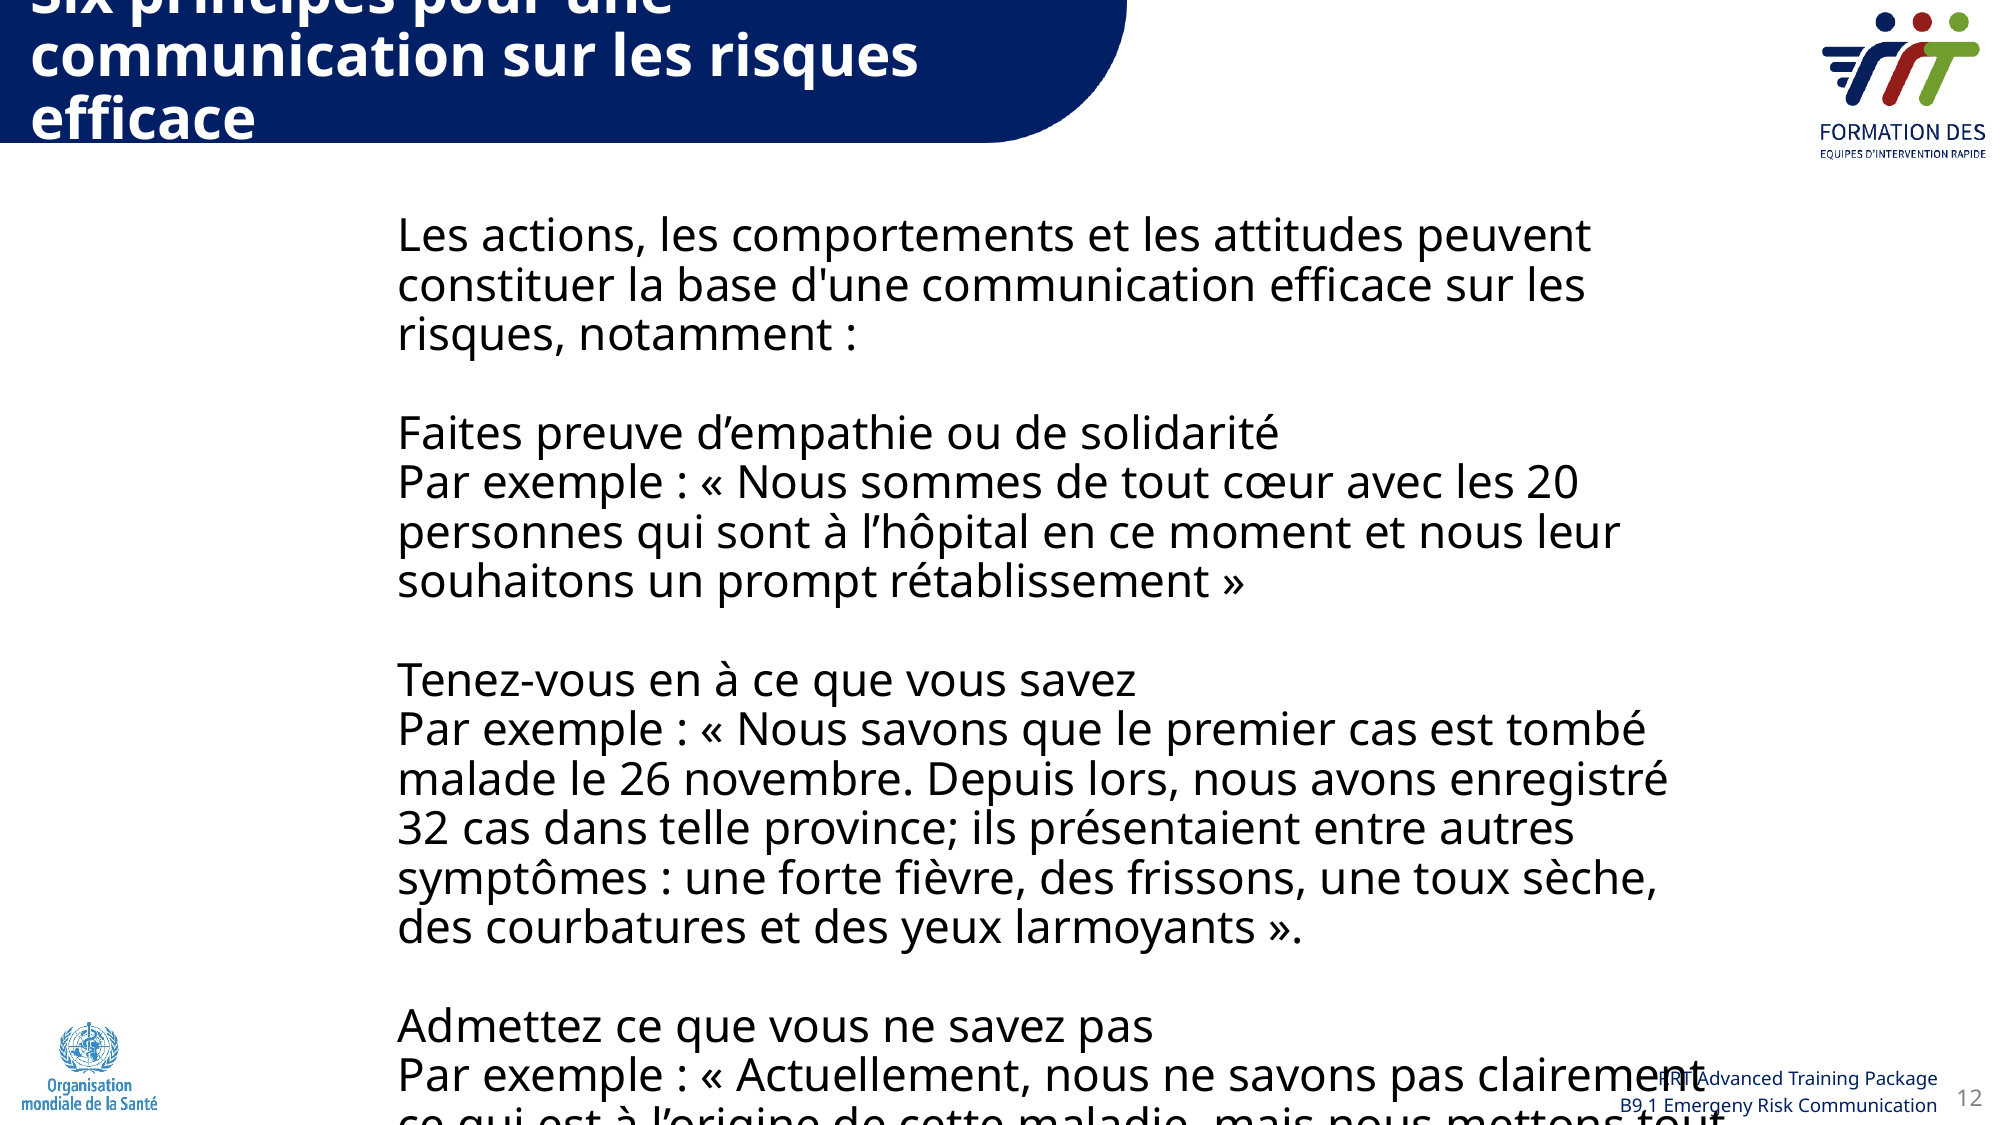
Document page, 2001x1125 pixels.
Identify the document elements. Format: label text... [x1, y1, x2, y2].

picture [1820, 11, 1986, 160]
picture [0, 0, 1127, 143]
picture [20, 1020, 158, 1111]
list Les actions, les comportements et les attitudes peuvent constituer la base d'une communication efficace sur les risques, notamment : Faites preuve d’empathie ou de solidarité Par exemple : « Nous sommes de tout cœur avec les 20 personnes qui sont à l’hôpital en ce moment et nous leur souhaitons un prompt rétablissement » Tenez-vous en à ce que vous savez Par exemple : « Nous savons que le premier cas est tombé malade le 26 novembre. Depuis lors, nous avons enregistré 32 cas dans telle province; ils présentaient entre autres symptômes : une forte fièvre, des frissons, une toux sèche, des courbatures et des yeux larmoyants ». Admettez ce que vous ne savez pas Par exemple : « Actuellement, nous ne savons pas clairement ce qui est à l’origine de cette maladie, mais nous mettons tout en œuvre pour le découvrir. Nous avons une équipe qui mène des investigations sur le terrain et nous avons envoyé des échantillons au laboratoire national pour qu’ils soient analysés ». [389, 204, 1740, 969]
text_box Six principes pour une communication sur les risques efficace [22, 4, 1085, 111]
